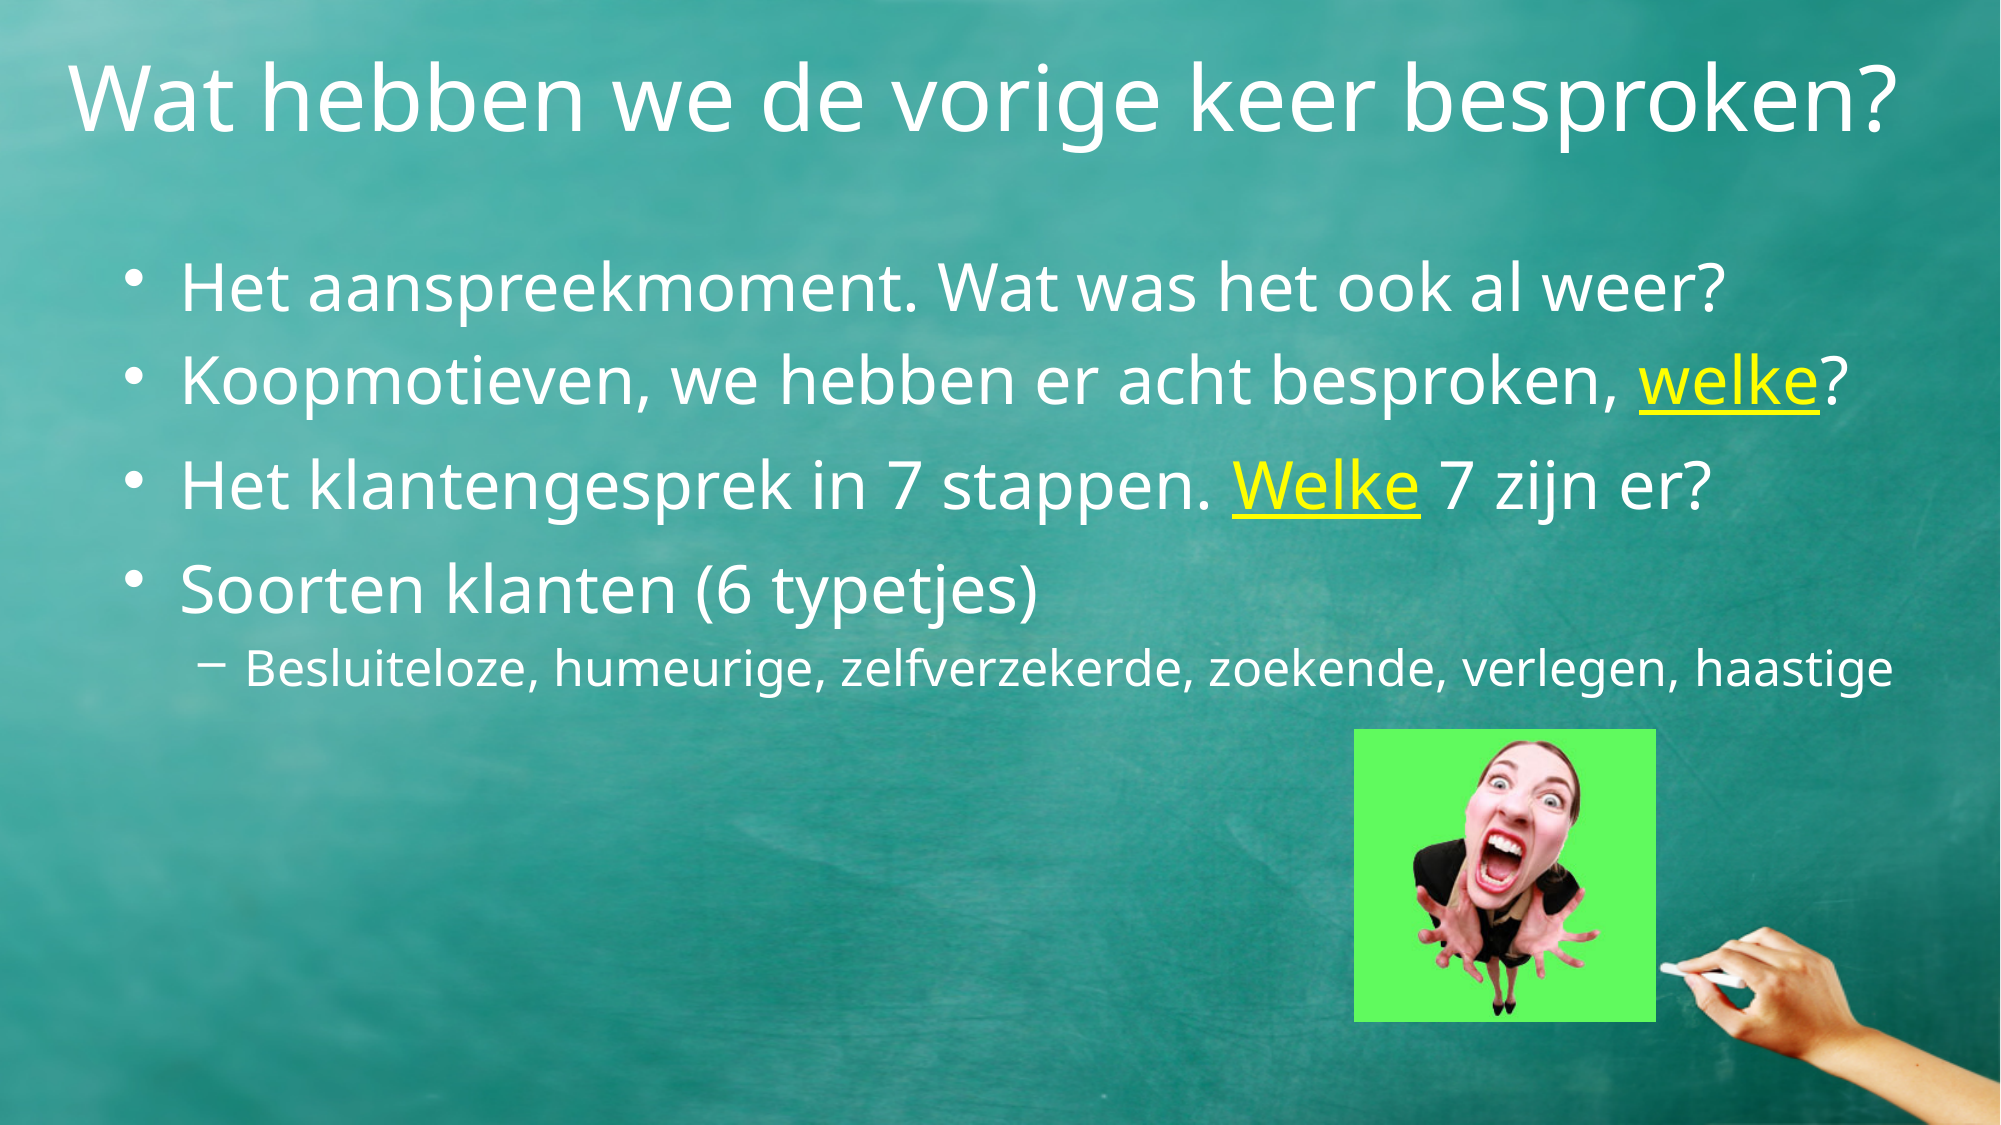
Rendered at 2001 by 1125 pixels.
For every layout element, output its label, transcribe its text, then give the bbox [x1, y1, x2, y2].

title Wat hebben we de vorige keer besproken? [52, 35, 1961, 154]
list Het aanspreekmoment. Wat was het ook al weer? Koopmotieven, we hebben er acht besproken, welke? Het klantengesprek in 7 stappen. Welke 7 zijn er? Soorten klanten (6 typetjes) Besluiteloze, humeurige, zelfverzekerde, zoekende, verlegen, haastige [107, 237, 1924, 938]
picture [0, 0, 2001, 1125]
